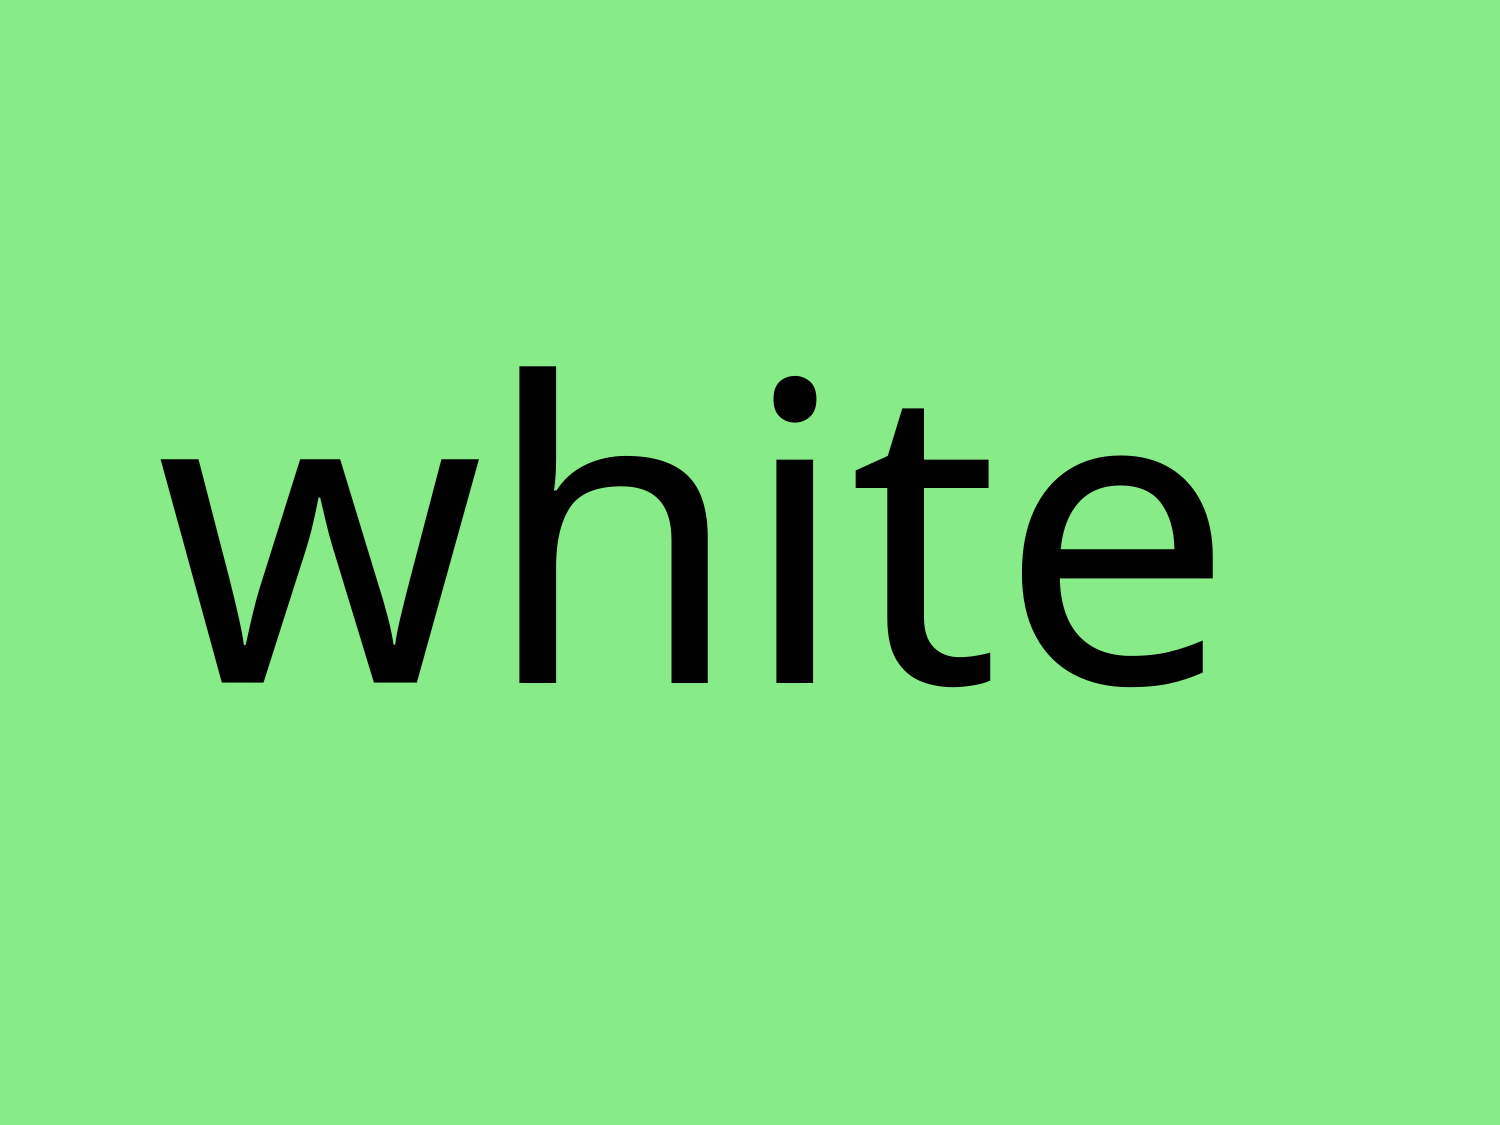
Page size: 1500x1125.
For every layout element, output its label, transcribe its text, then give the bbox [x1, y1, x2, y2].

text_box white [41, 259, 1459, 775]
